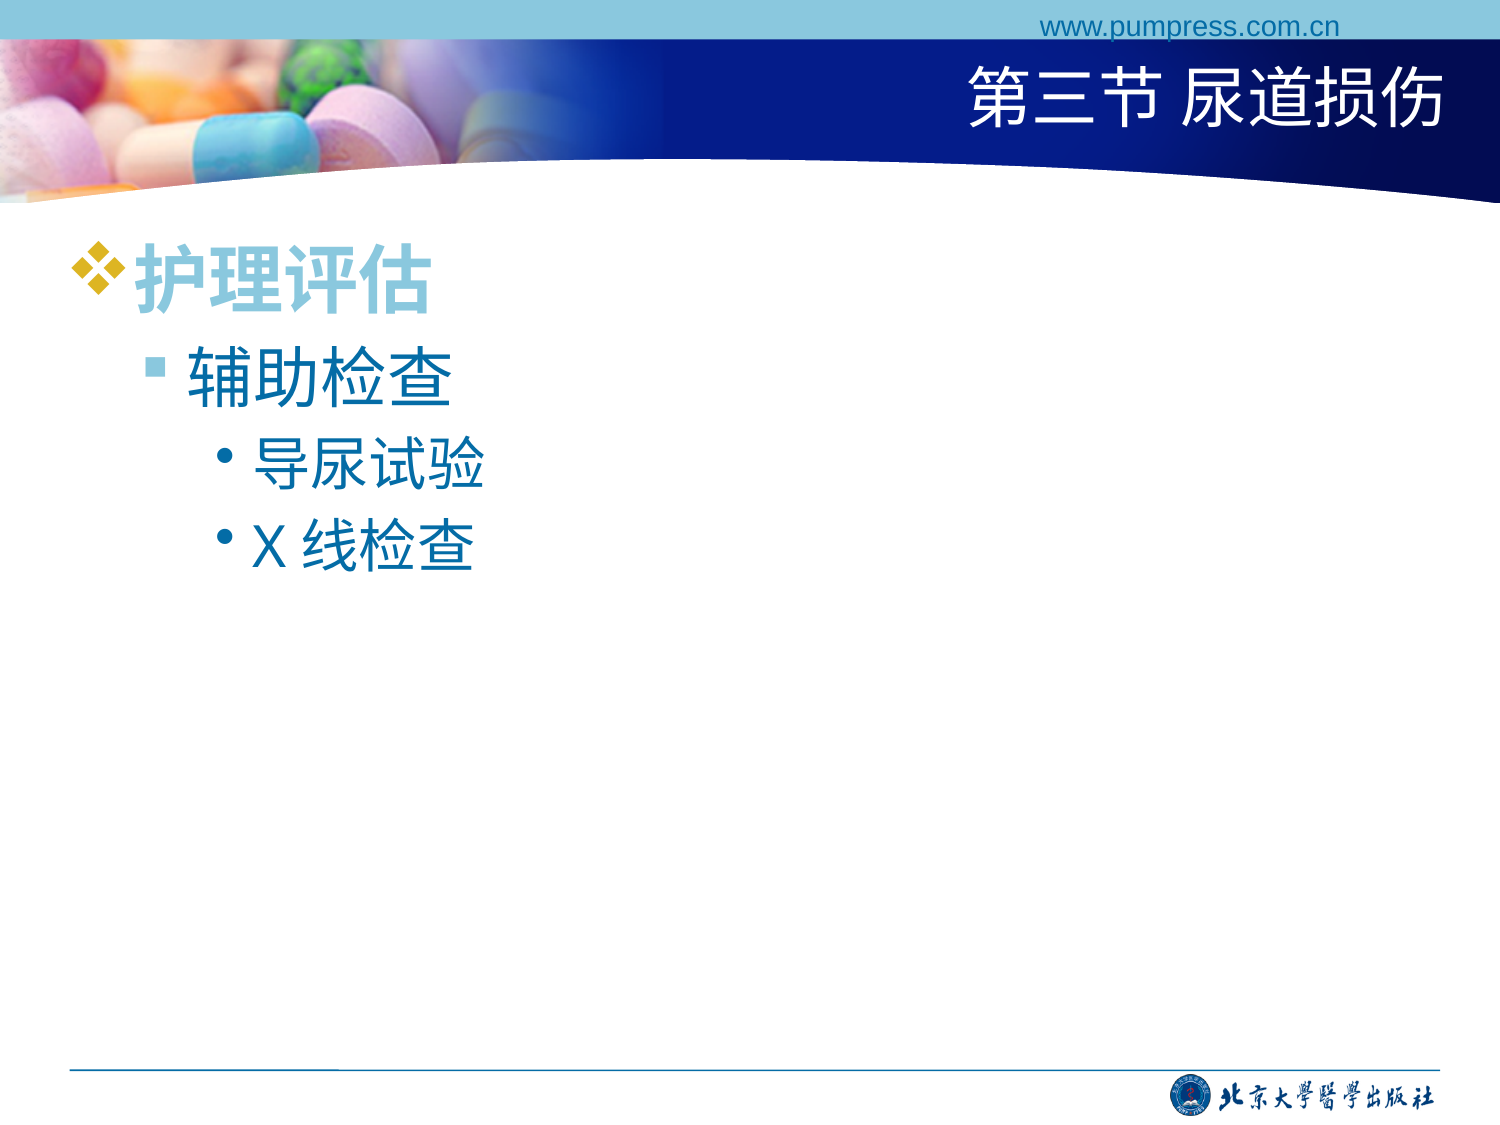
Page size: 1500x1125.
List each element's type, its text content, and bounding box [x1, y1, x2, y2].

slide_number www.pumpress.com.cn [1025, 0, 1463, 38]
picture [0, 40, 1500, 203]
title 第三节 尿道损伤 [137, 49, 1463, 143]
list 护理评估 辅助检查 导尿试验 X线检查 [49, 224, 1463, 1026]
picture [1170, 1074, 1436, 1118]
